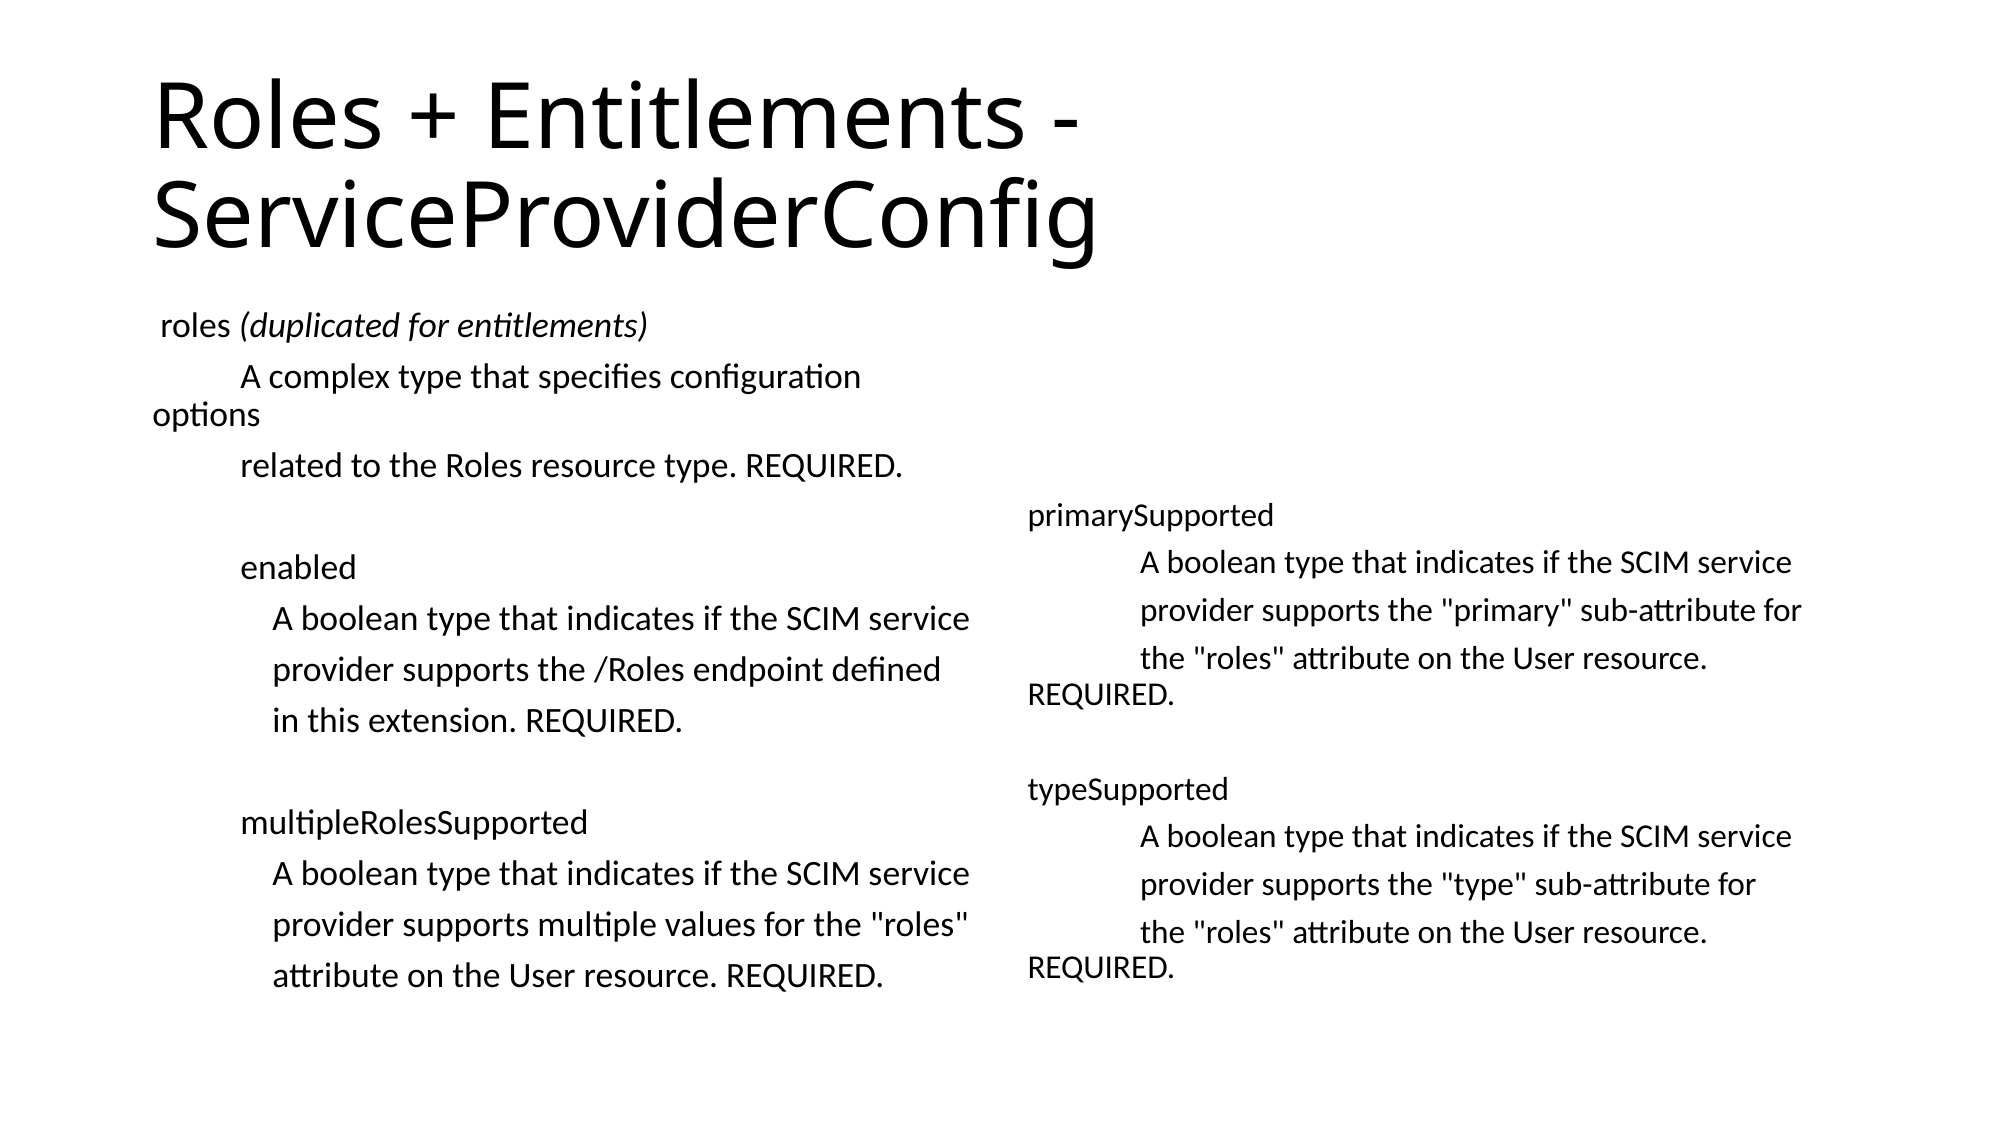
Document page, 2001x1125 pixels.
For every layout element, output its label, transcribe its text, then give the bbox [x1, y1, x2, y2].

title Roles + Entitlements - ServiceProviderConfig [137, 59, 1863, 278]
list primarySupported A boolean type that indicates if the SCIM service provider supports the "primary" sub-attribute for the "roles" attribute on the User resource. REQUIRED. typeSupported A boolean type that indicates if the SCIM service provider supports the "type" sub-attribute for the "roles" attribute on the User resource. REQUIRED. [1012, 299, 1863, 1014]
list roles (duplicated for entitlements) A complex type that specifies configuration options related to the Roles resource type. REQUIRED. enabled A boolean type that indicates if the SCIM service provider supports the /Roles endpoint defined in this extension. REQUIRED. multipleRolesSupported A boolean type that indicates if the SCIM service provider supports multiple values for the "roles" attribute on the User resource. REQUIRED. [137, 299, 988, 1014]
